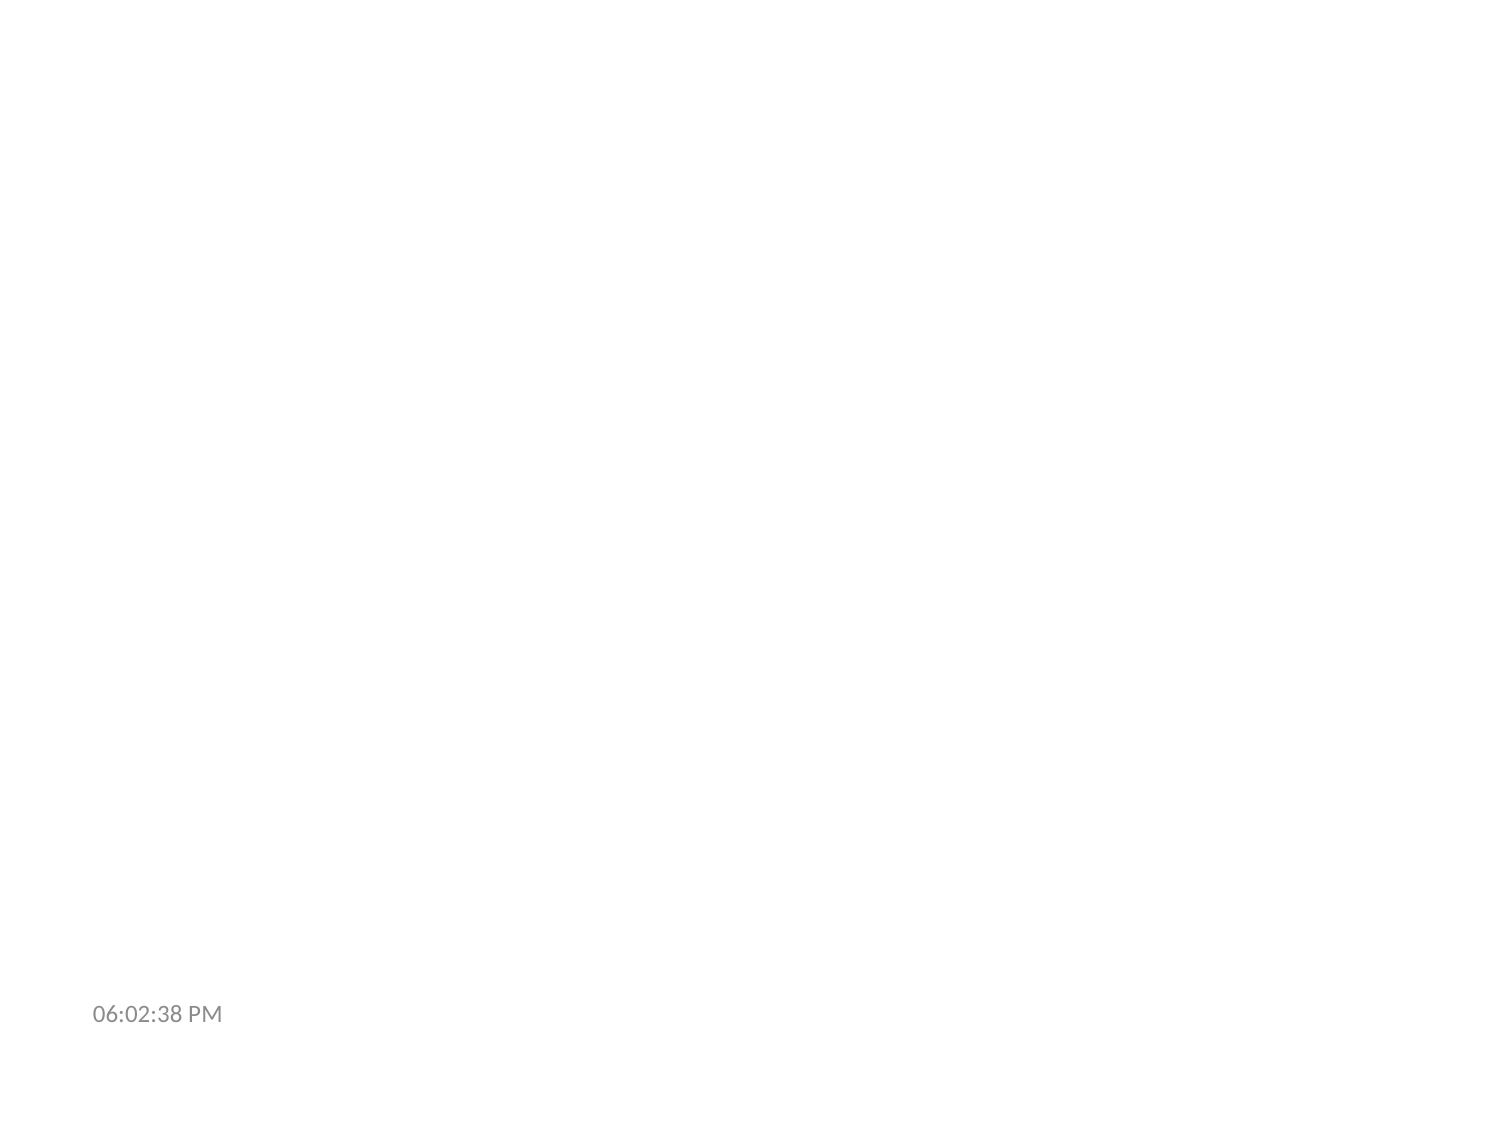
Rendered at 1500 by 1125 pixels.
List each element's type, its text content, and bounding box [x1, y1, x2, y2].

text_box 3:35:09 PM [77, 982, 428, 1043]
